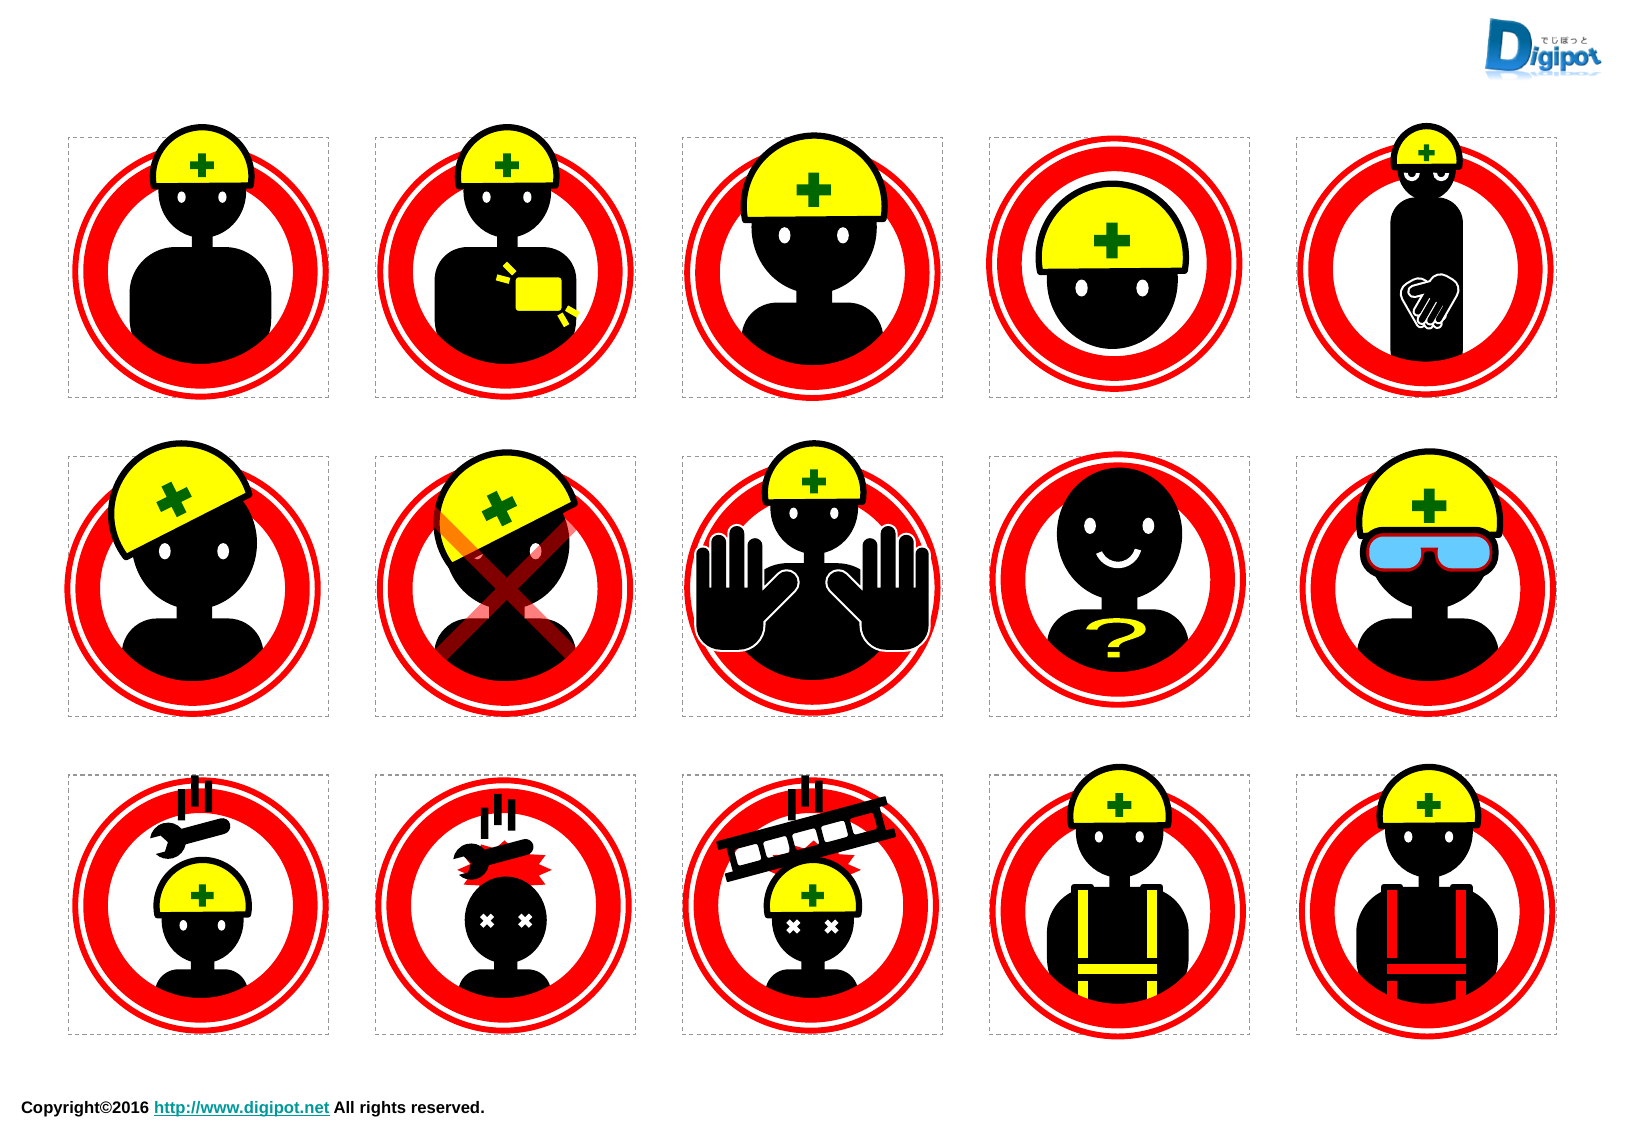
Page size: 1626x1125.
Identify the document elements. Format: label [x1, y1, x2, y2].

text_box [682, 775, 940, 1034]
picture [1485, 18, 1602, 82]
text_box [683, 443, 941, 717]
text_box [1299, 451, 1557, 718]
text_box [985, 135, 1243, 393]
text_box [989, 451, 1247, 708]
text_box [683, 135, 941, 402]
text_box [376, 452, 634, 718]
text_box [375, 777, 632, 1034]
text_box [64, 443, 321, 718]
text_box [1296, 125, 1554, 398]
text_box [72, 127, 329, 400]
text_box [989, 766, 1247, 1040]
text_box [1298, 766, 1556, 1040]
text_box [72, 775, 329, 1034]
text_box [377, 127, 634, 400]
